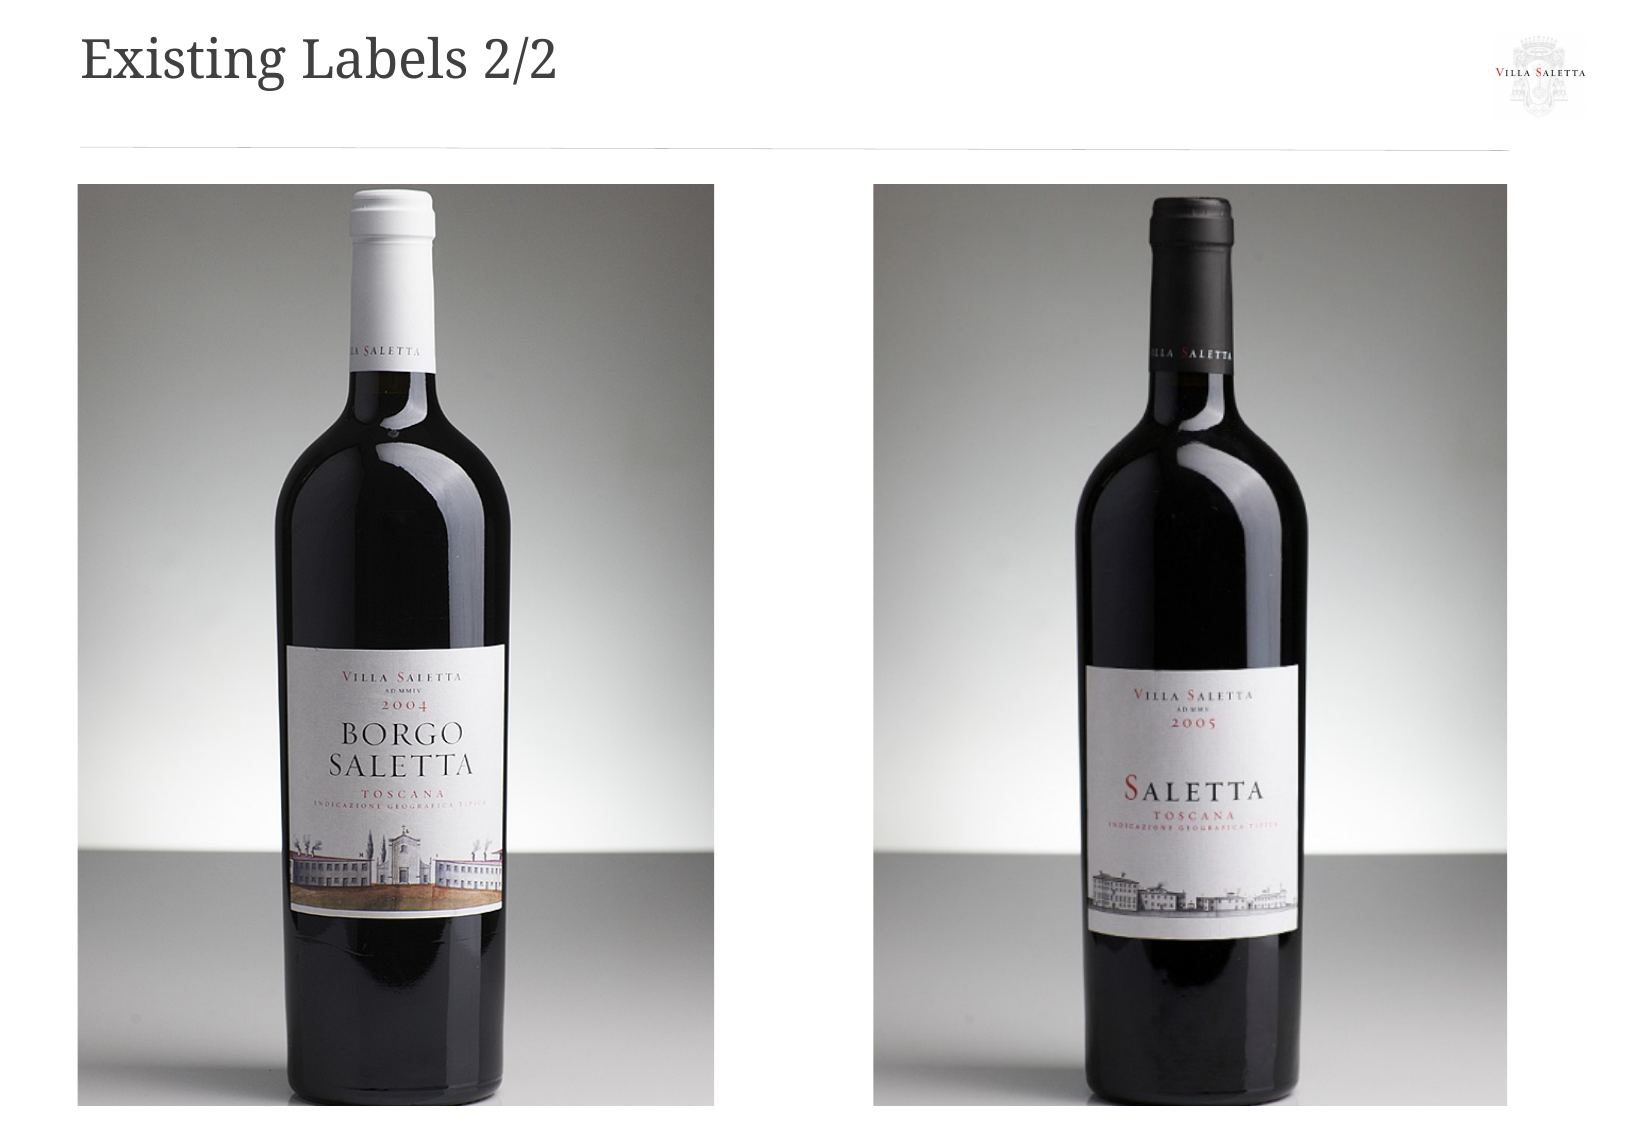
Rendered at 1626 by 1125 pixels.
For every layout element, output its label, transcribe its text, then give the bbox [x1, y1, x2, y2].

picture [873, 184, 1508, 1106]
picture [1494, 33, 1587, 121]
title Existing Labels 2/2 [79, 26, 1258, 146]
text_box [79, 146, 1510, 151]
picture [77, 184, 715, 1106]
